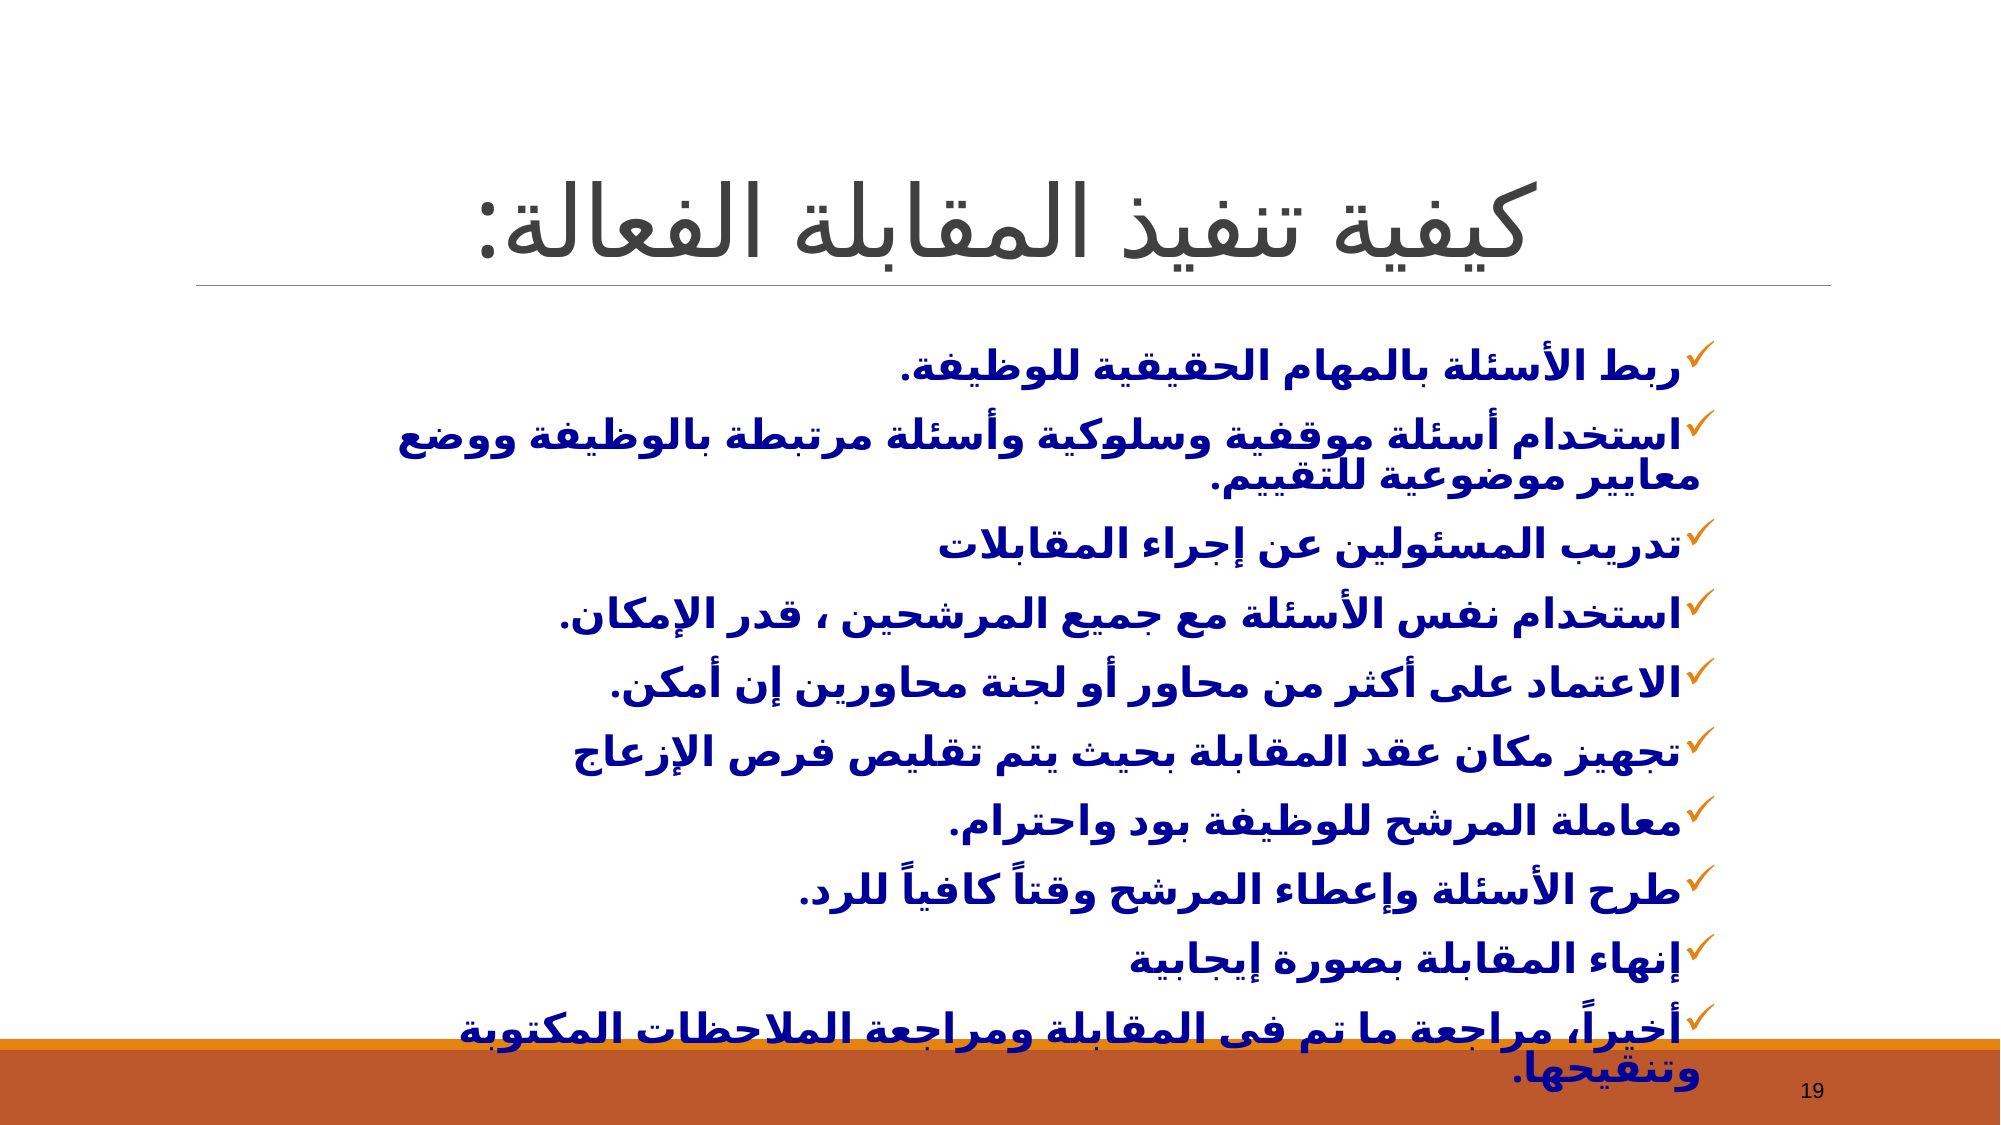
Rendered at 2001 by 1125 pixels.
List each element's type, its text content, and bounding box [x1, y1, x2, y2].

slide_number 19 [1624, 1059, 1840, 1120]
list ربط الأسئلة بالمهام الحقيقية للوظيفة. استخدام أسئلة موقفية وسلوكية وأسئلة مرتبطة بالوظيفة ووضع معايير موضوعية للتقييم. تدريب المسئولين عن إجراء المقابلات استخدام نفس الأسئلة مع جميع المرشحين ، قدر الإمكان. الاعتماد على أكثر من محاور أو لجنة محاورين إن أمكن. تجهيز مكان عقد المقابلة بحيث يتم تقليص فرص الإزعاج معاملة المرشح للوظيفة بود واحترام. طرح الأسئلة وإعطاء المرشح وقتاً كافياً للرد. إنهاء المقابلة بصورة إيجابية أخيراً، مراجعة ما تم فى المقابلة ومراجعة الملاحظات المكتوبة وتنقيحها. [292, 341, 1718, 1045]
title كيفية تنفيذ المقابلة الفعالة: [180, 47, 1830, 285]
